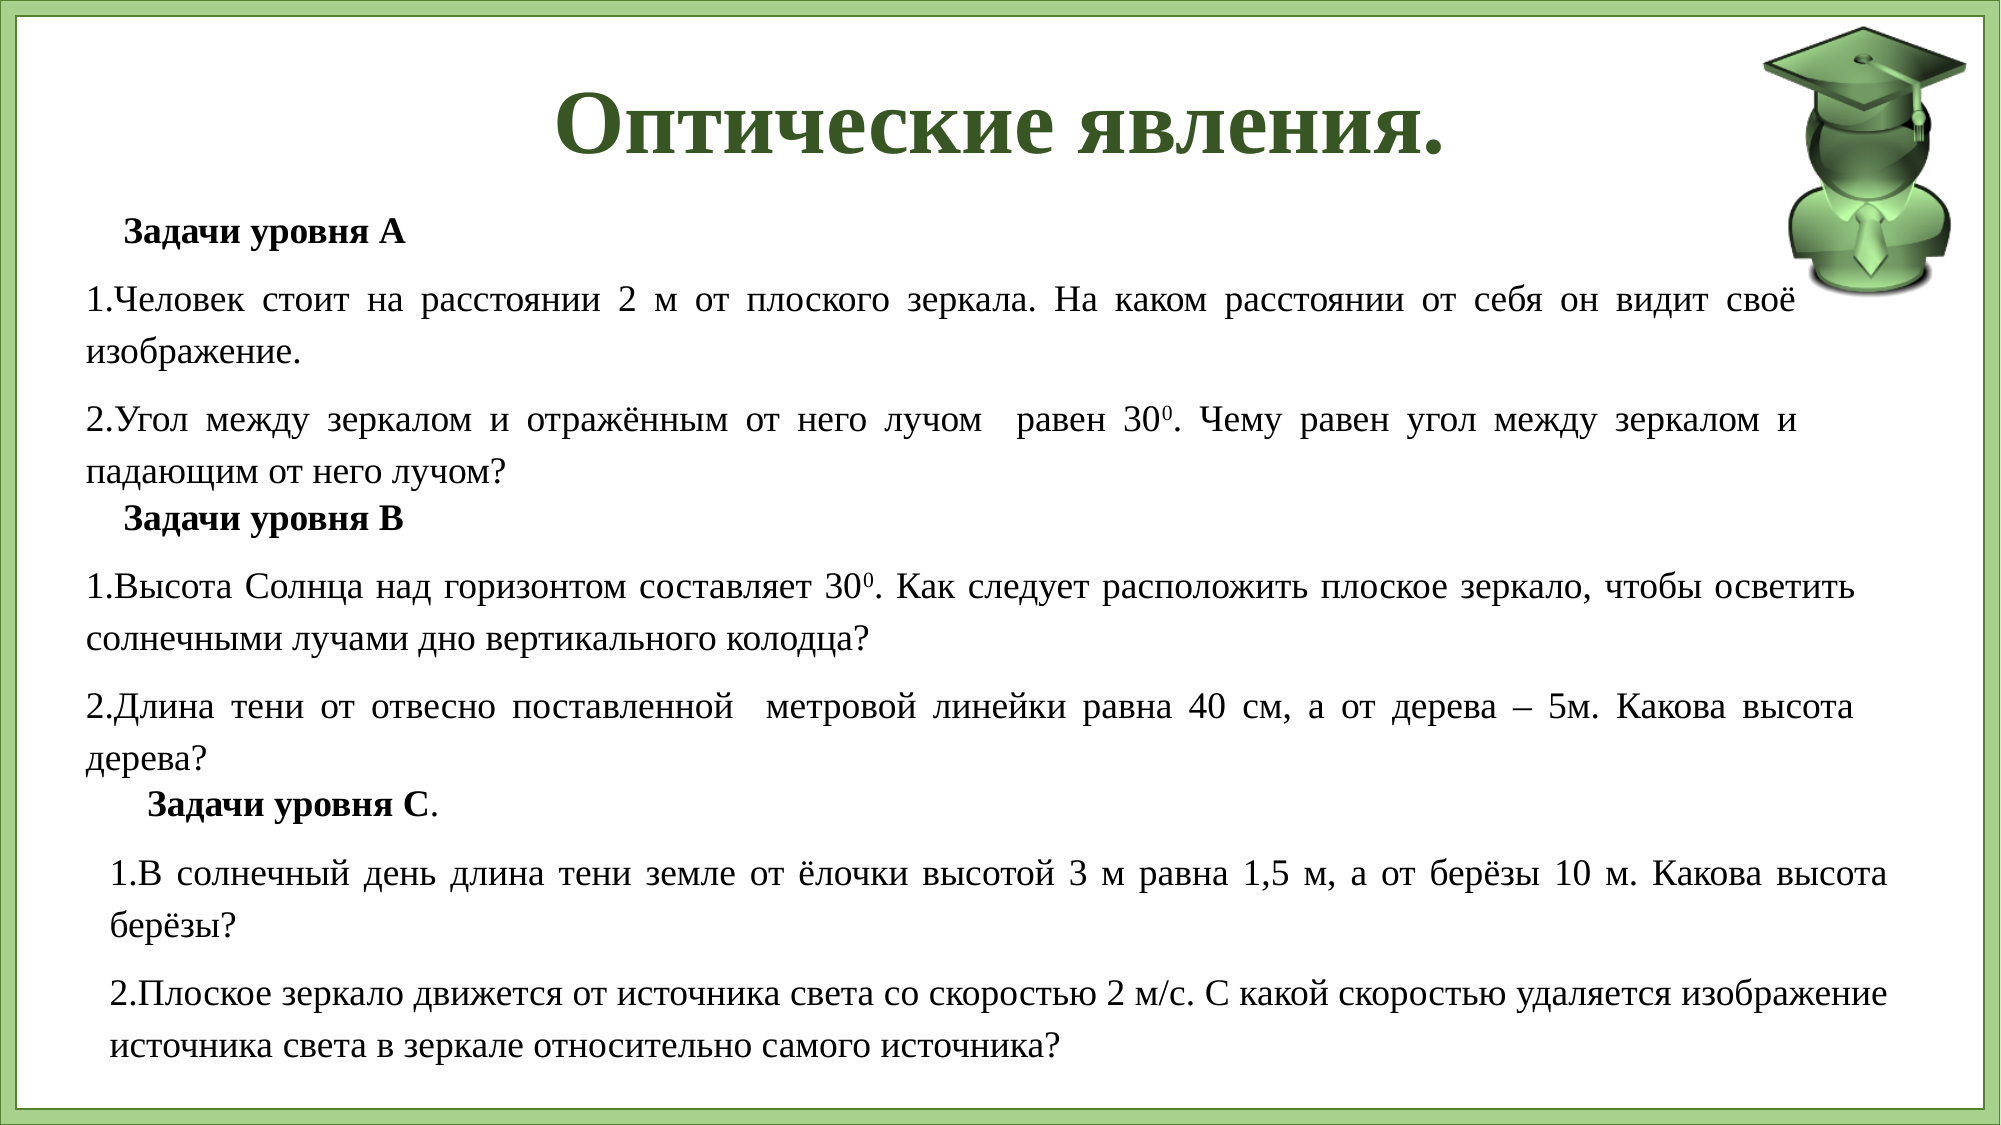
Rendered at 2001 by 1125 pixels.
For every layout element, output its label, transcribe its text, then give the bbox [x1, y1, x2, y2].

picture [1723, 22, 2000, 298]
text_box Задачи уровня А 1.Человек стоит на расстоянии 2 м от плоского зеркала. На каком расстоянии от себя он видит своё изображение. 2.Угол между зеркалом и отражённым от него лучом равен 300. Чему равен угол между зеркалом и падающим от него лучом? [71, 191, 1813, 478]
title Оптические явления. [137, 59, 1723, 191]
text_box Задачи уровня В 1.Высота Солнца над горизонтом составляет 300. Как следует расположить плоское зеркало, чтобы осветить солнечными лучами дно вертикального колодца? 2.Длина тени от отвесно поставленной метровой линейки равна 40 см, а от дерева – 5м. Какова высота дерева? [71, 478, 1872, 786]
text_box Задачи уровня С. 1.В солнечный день длина тени земле от ёлочки высотой 3 м равна 1,5 м, а от берёзы 10 м. Какова высота берёзы? 2.Плоское зеркало движется от источника света со скоростью 2 м/с. С какой скоростью удаляется изображение источника света в зеркале относительно самого источника? [94, 765, 1905, 1073]
